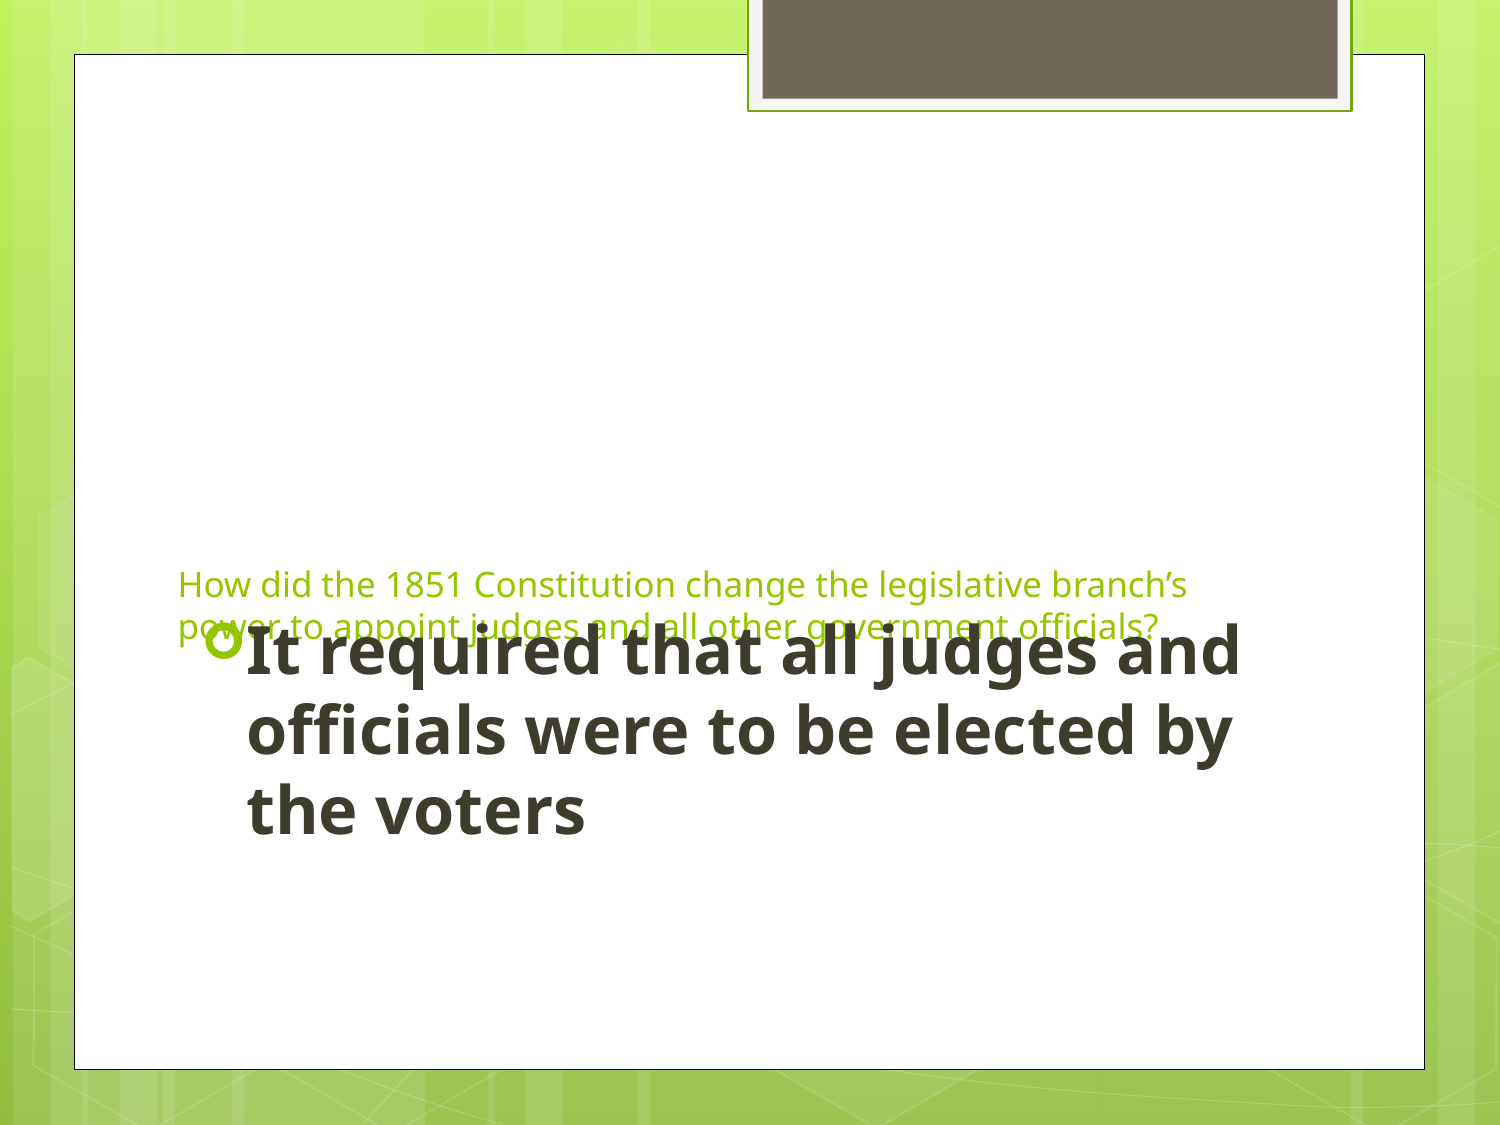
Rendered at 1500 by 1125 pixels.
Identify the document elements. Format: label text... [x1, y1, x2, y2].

list It required that all judges and officials were to be elected by the voters [174, 600, 1329, 1038]
title How did the 1851 Constitution change the legislative branch’s power to appoint judges and all other government officials? [162, 549, 1315, 738]
